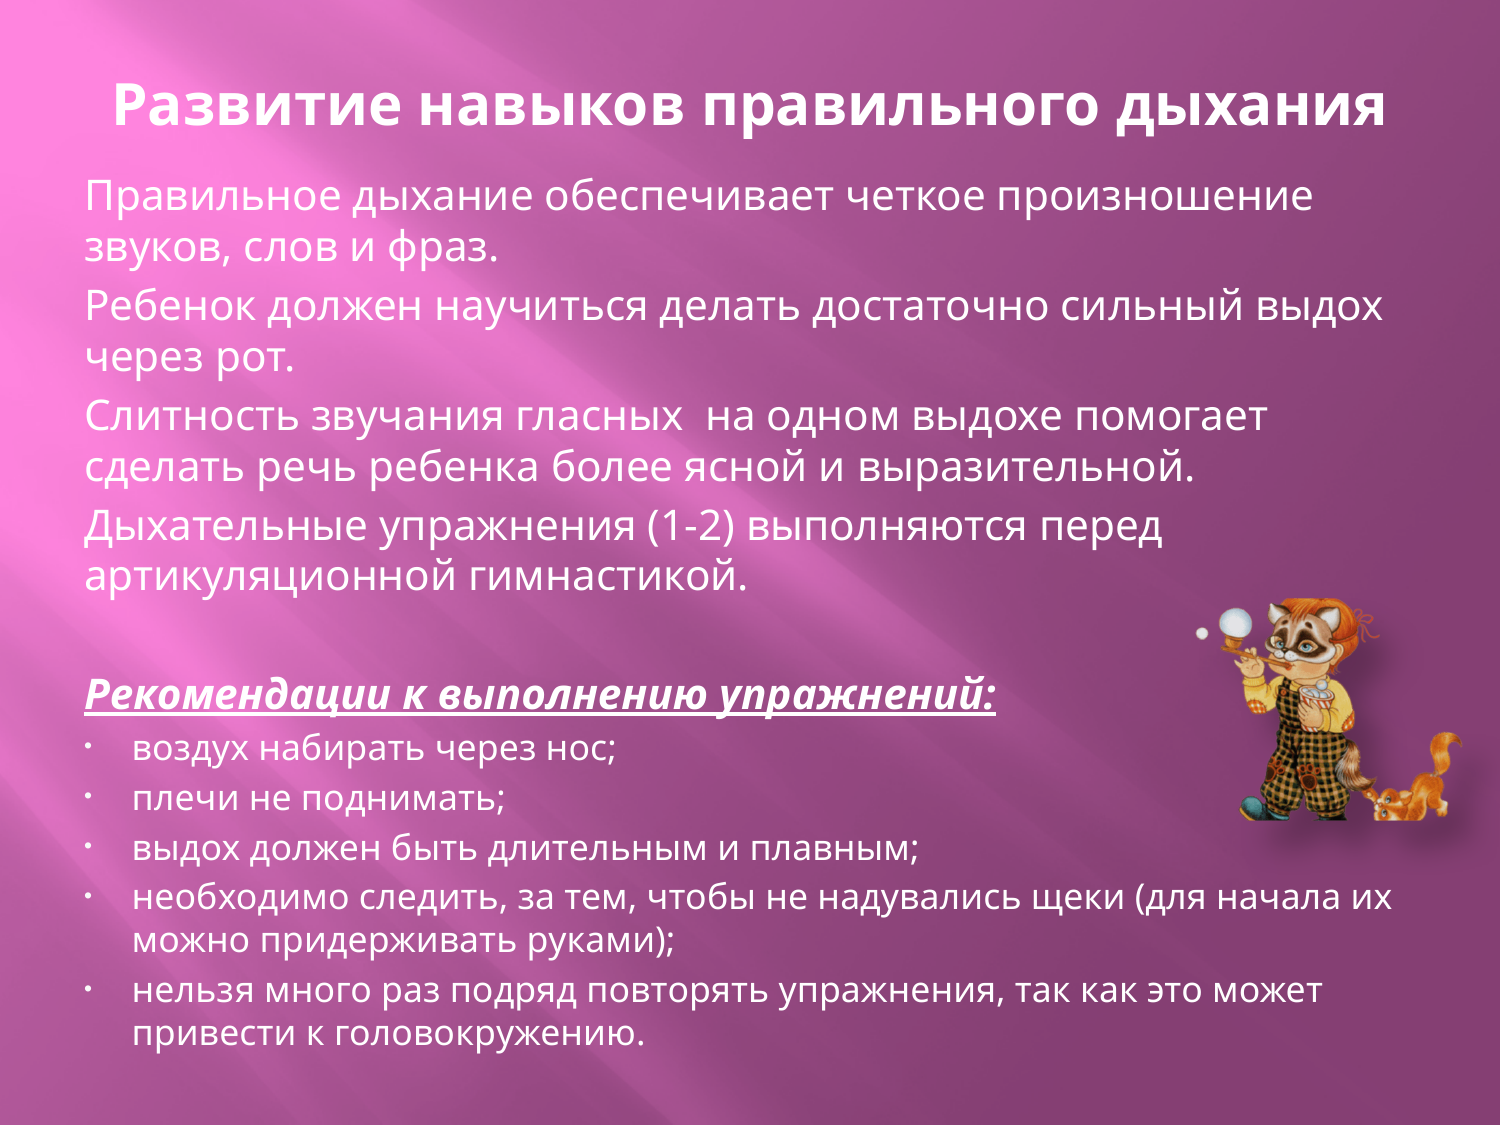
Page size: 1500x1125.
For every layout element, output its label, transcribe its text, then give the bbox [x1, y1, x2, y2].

picture [1174, 597, 1484, 821]
title Развитие навыков правильного дыхания [29, 42, 1471, 138]
list Правильное дыхание обеспечивает четкое произношение звуков, слов и фраз. Ребенок должен научиться делать достаточно сильный выдох через рот. Слитность звучания гласных на одном выдохе помогает сделать речь ребенка более ясной и выразительной. Дыхательные упражнения (1-2) выполняются перед артикуляционной гимнастикой. Рекомендации к выполнению упражнений: воздух набирать через нос; плечи не поднимать; выдох должен быть длительным и плавным; необходимо следить, за тем, чтобы не надувались щеки (для начала их можно придерживать руками); нельзя много раз подряд повторять упражнения, так как это может привести к головокружению. [76, 160, 1412, 1071]
